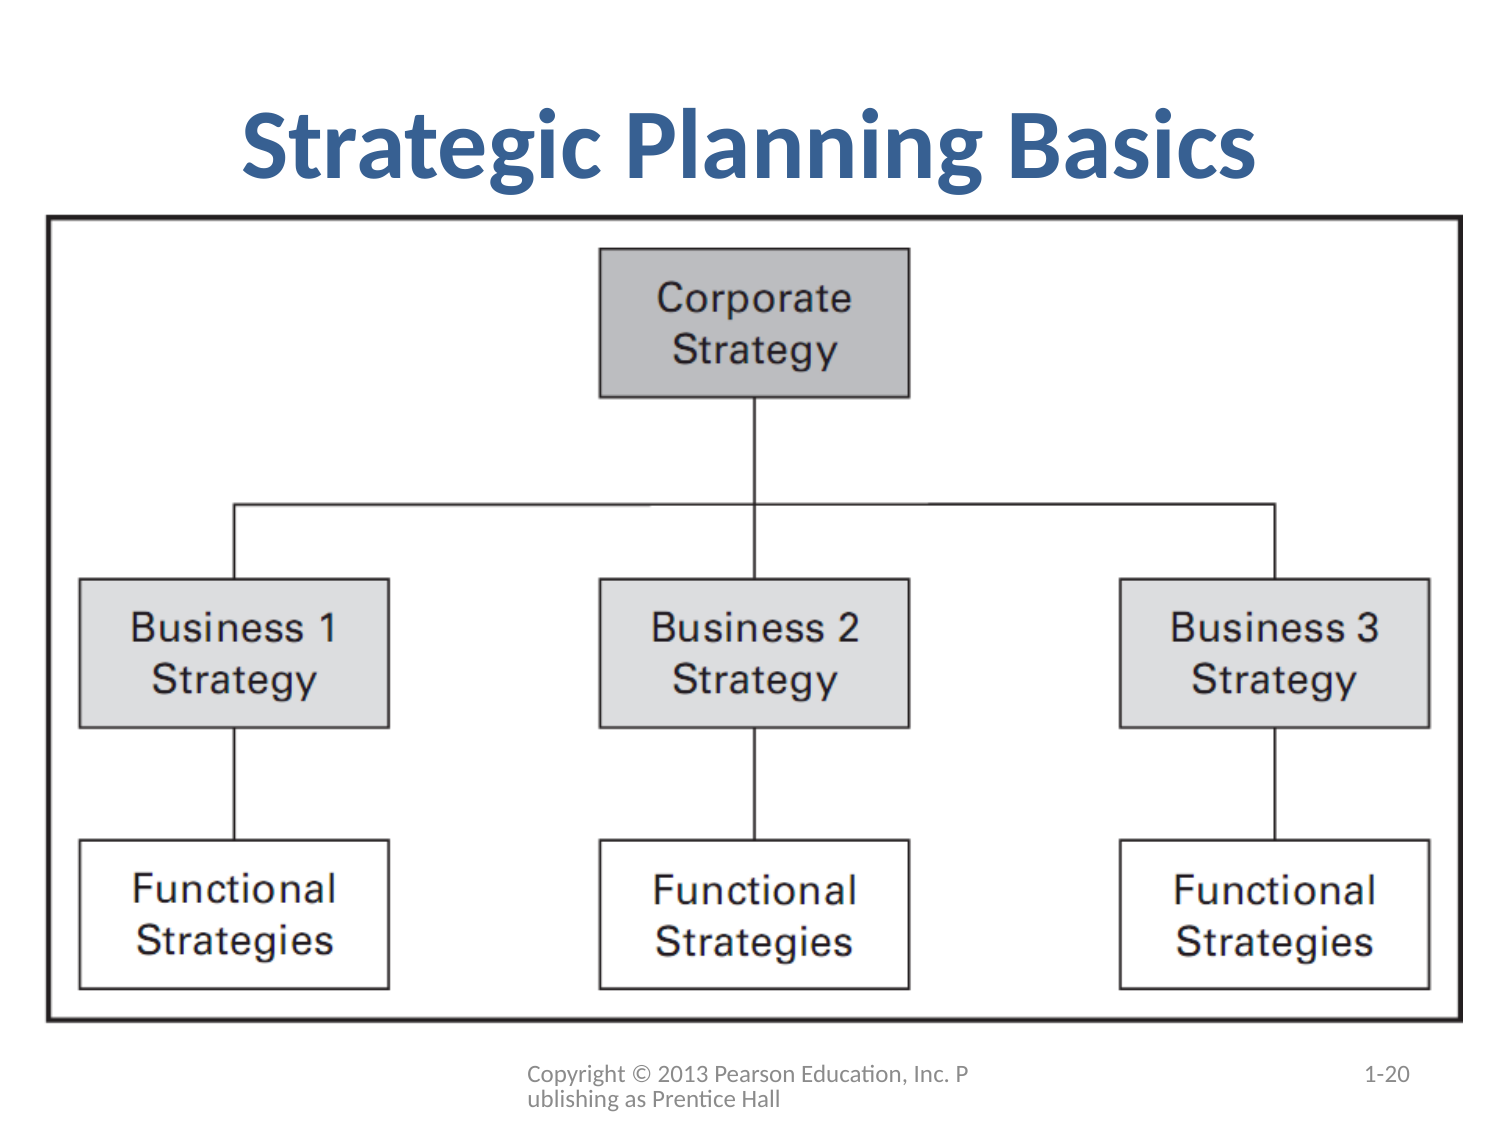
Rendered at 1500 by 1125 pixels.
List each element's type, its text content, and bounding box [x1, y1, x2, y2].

picture [37, 212, 1463, 1029]
title Strategic Planning Basics [75, 45, 1425, 210]
slide_number 1-20 [1074, 1042, 1425, 1103]
footer Copyright © 2013 Pearson Education, Inc. Publishing as Prentice Hall [512, 1042, 988, 1103]
